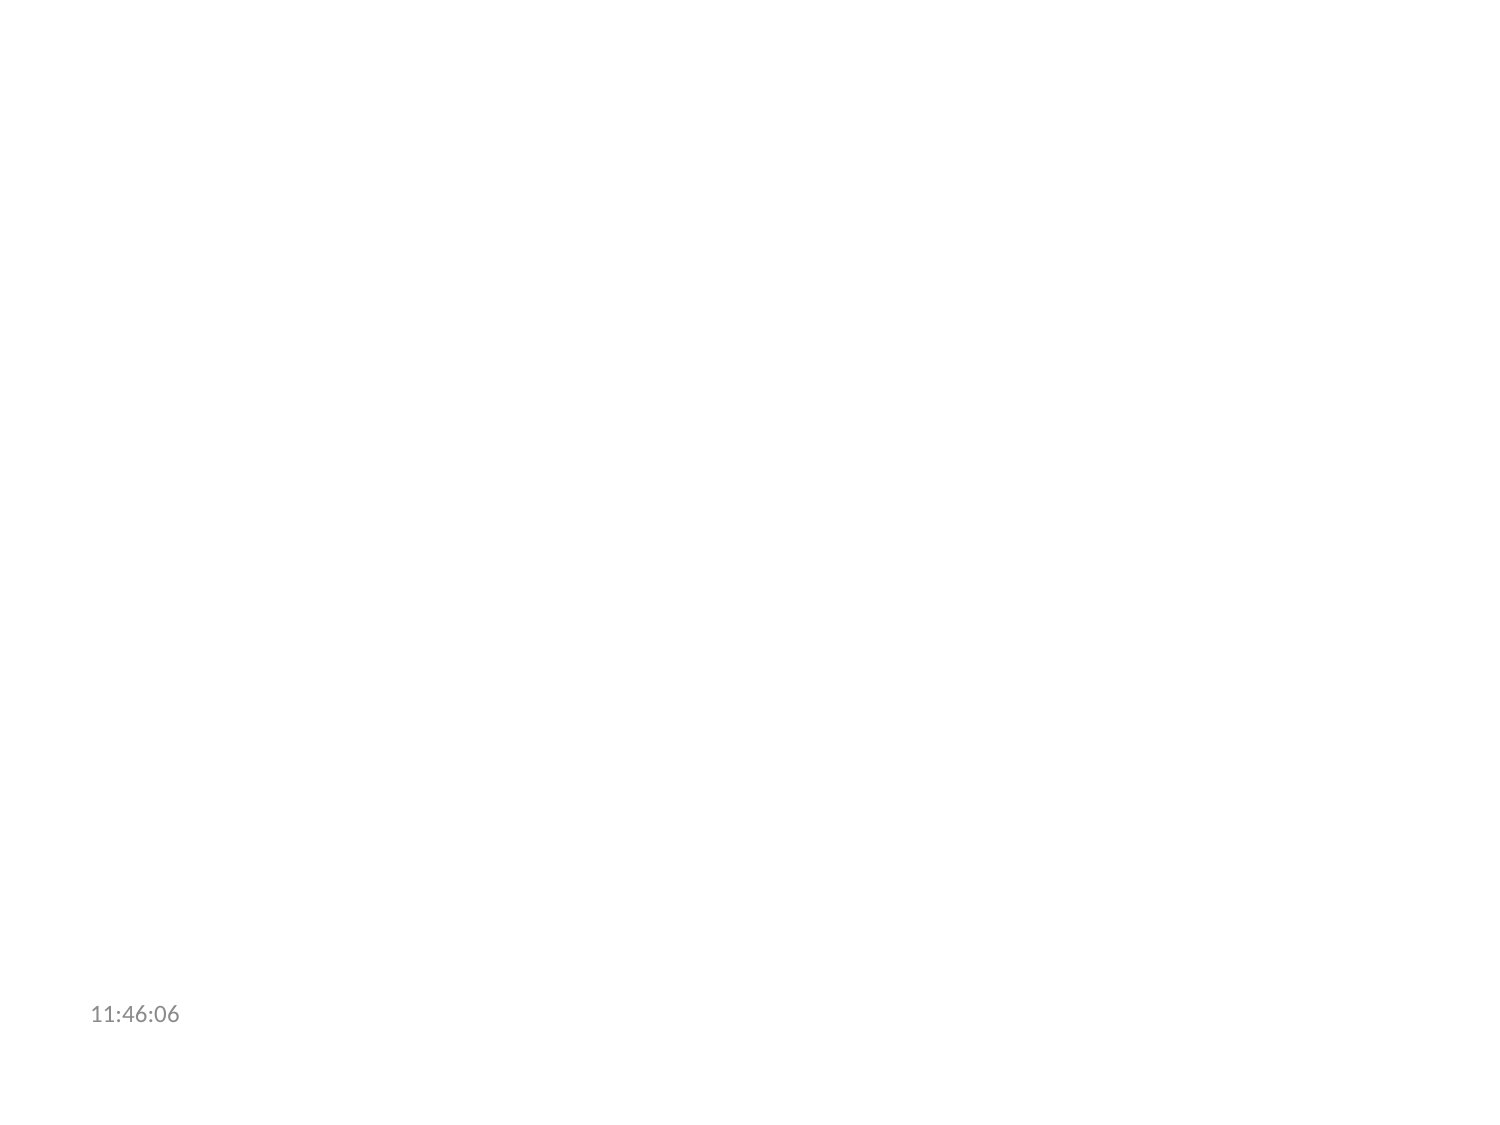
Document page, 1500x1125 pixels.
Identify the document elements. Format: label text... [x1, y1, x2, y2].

text_box 15:35:09 [75, 982, 425, 1043]
